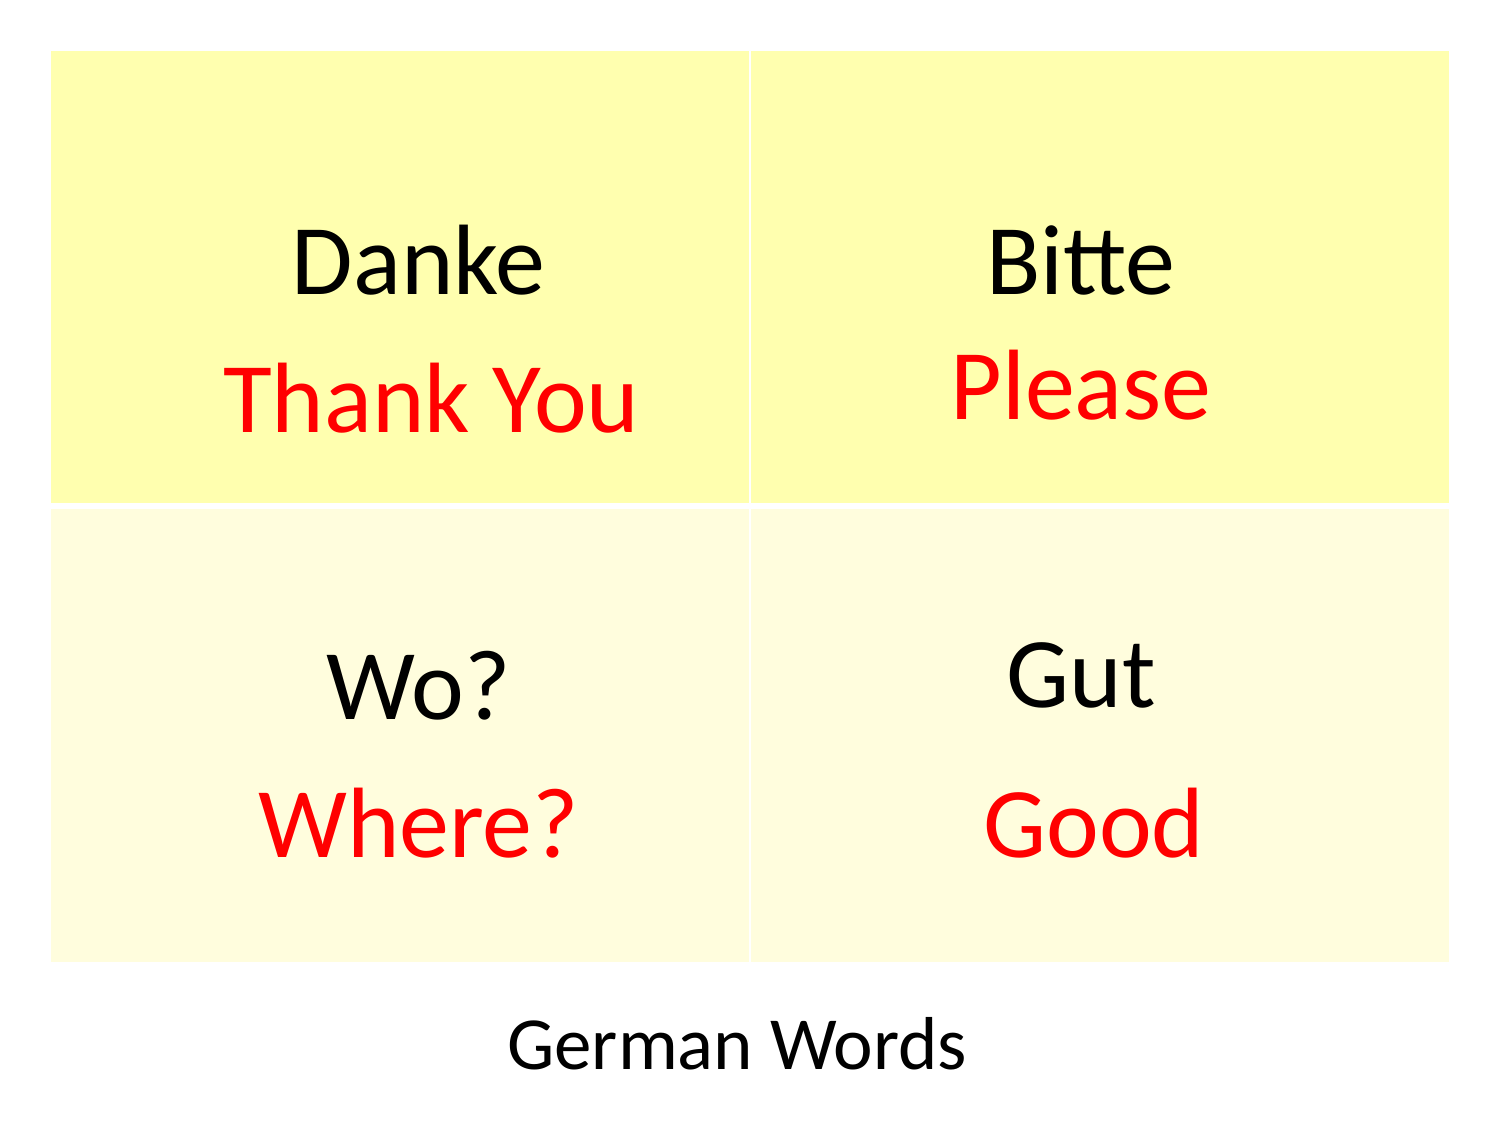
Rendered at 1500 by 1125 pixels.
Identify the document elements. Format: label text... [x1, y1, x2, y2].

text_box Thank You [150, 324, 713, 460]
text_box Where? [137, 750, 700, 885]
text_box Please [800, 312, 1363, 448]
text_box German Words [137, 987, 1338, 1093]
text_box Danke [137, 187, 700, 323]
text_box Wo? [137, 612, 700, 748]
table_cell [751, 509, 1449, 962]
table_header [751, 51, 1449, 503]
text_box Good [812, 750, 1375, 885]
text_box Gut [800, 600, 1363, 735]
table_header [51, 51, 749, 503]
table_cell [51, 509, 749, 962]
text_box Bitte [800, 187, 1363, 312]
